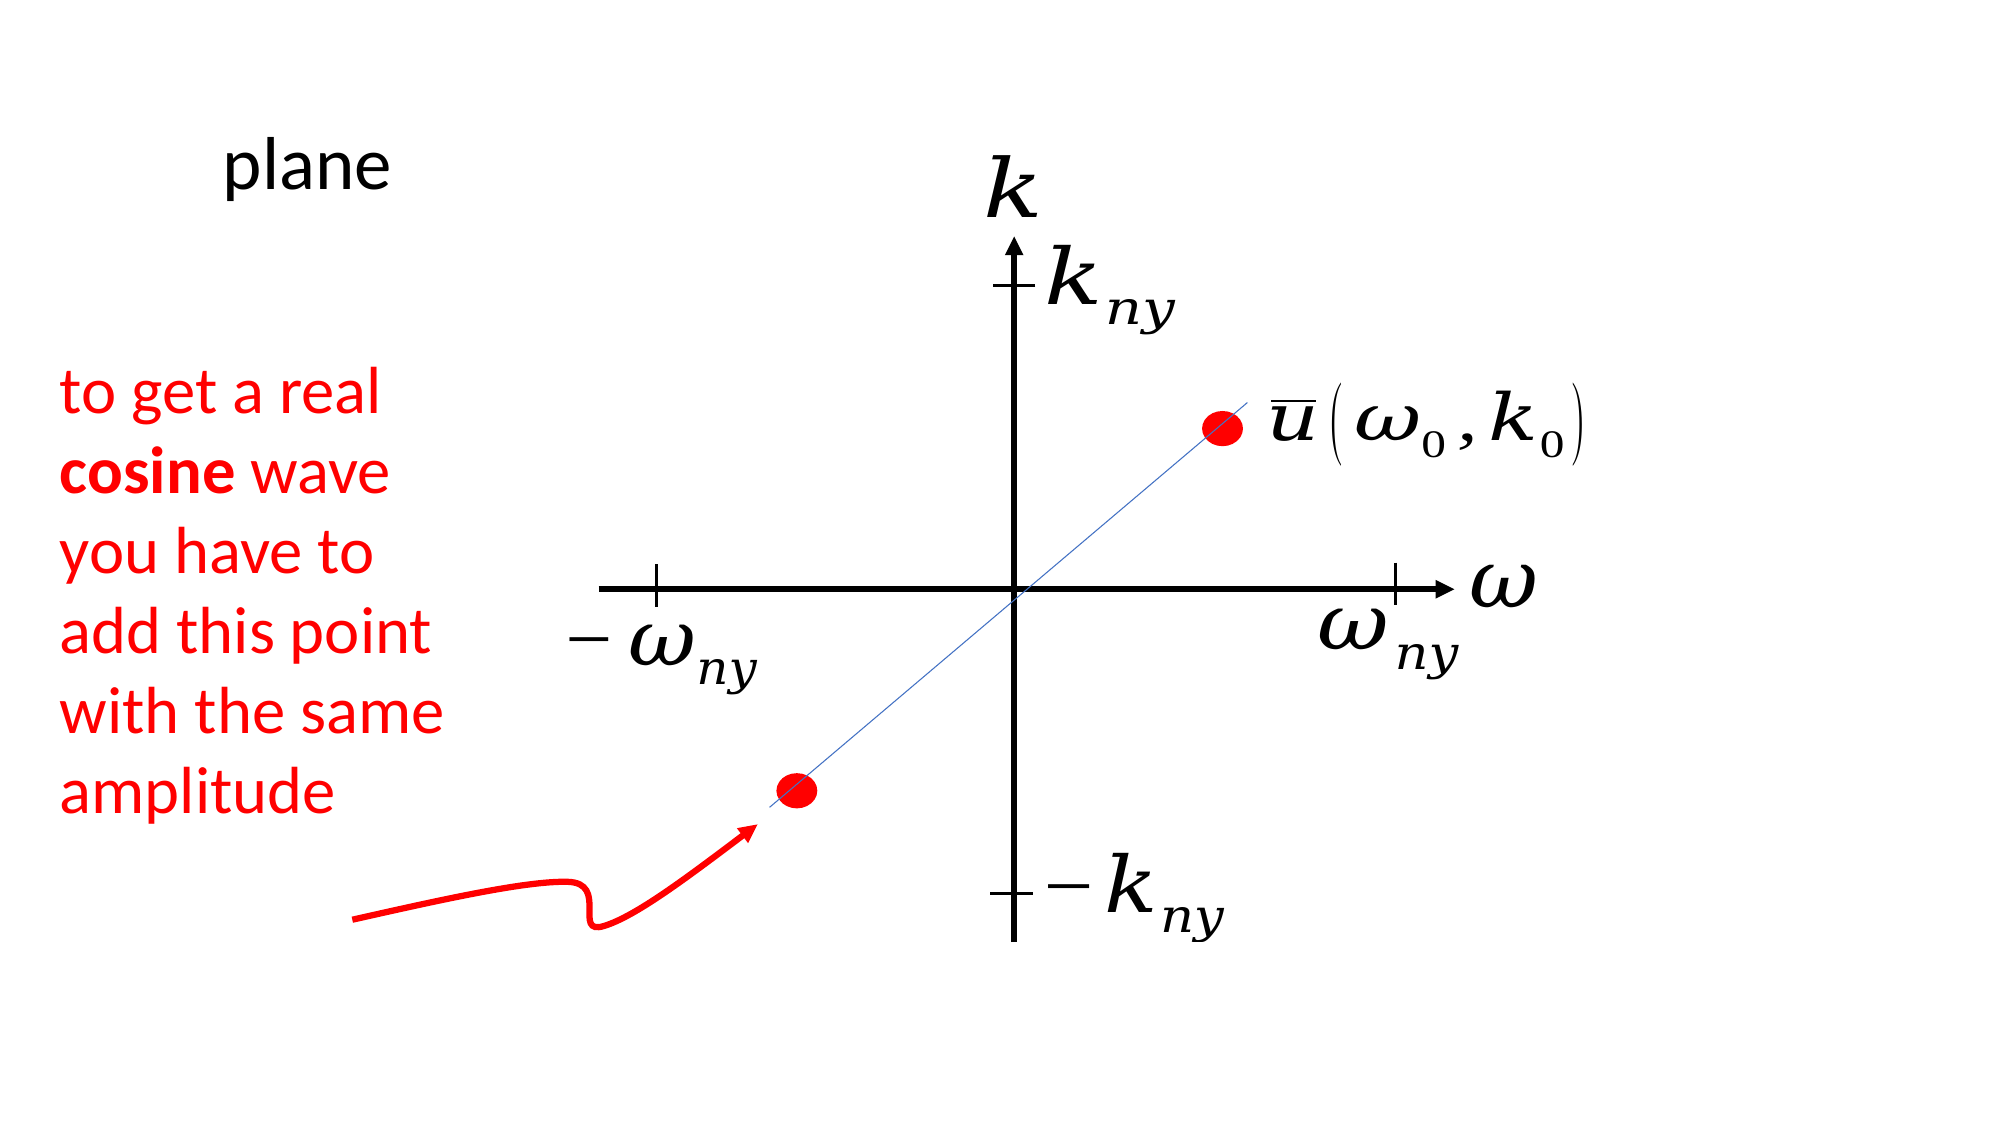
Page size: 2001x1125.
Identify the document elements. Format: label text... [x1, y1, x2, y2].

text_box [769, 402, 1248, 808]
text_box [352, 824, 758, 929]
text_box to get a real cosine wave you have to add this point with the same amplitude [45, 339, 471, 834]
